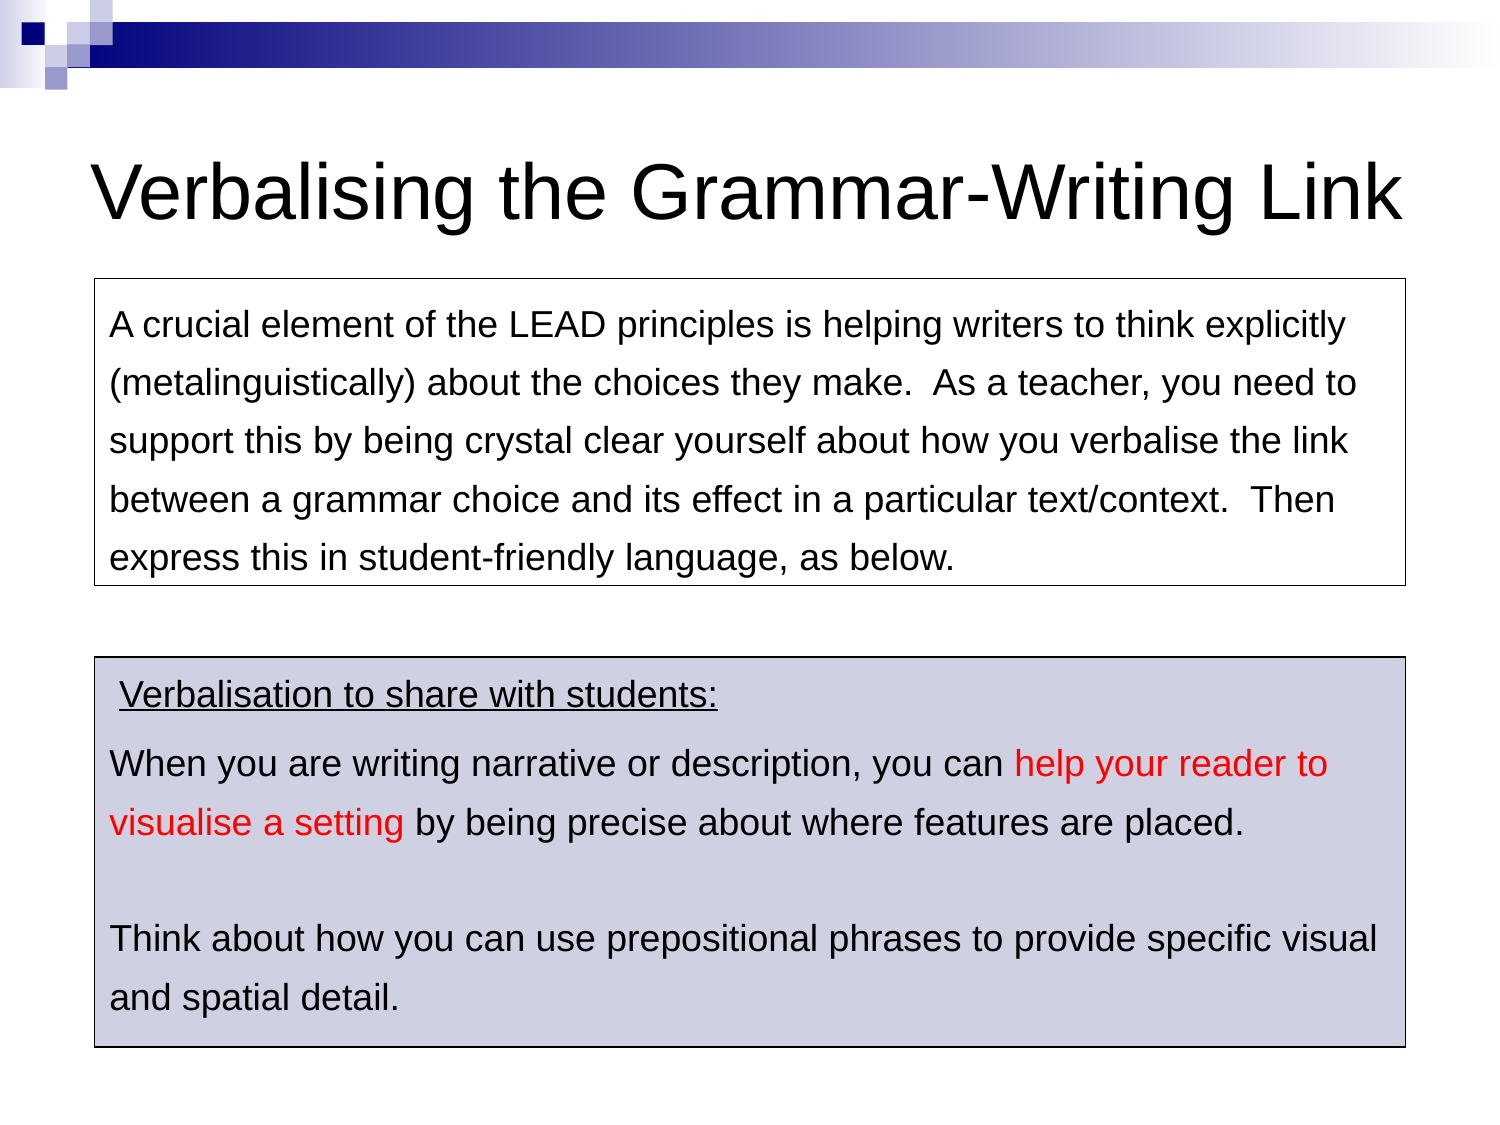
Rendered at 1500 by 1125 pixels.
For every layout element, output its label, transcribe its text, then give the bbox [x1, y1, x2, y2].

list Verbalisation to share with students: When you are writing narrative or description, you can help your reader to visualise a setting by being precise about where features are placed. Think about how you can use prepositional phrases to provide specific visual and spatial detail. [94, 656, 1406, 1048]
title Verbalising the Grammar-Writing Link [74, 74, 1483, 301]
text_box A crucial element of the LEAD principles is helping writers to think explicitly (metalinguistically) about the choices they make. As a teacher, you need to support this by being crystal clear yourself about how you verbalise the link between a grammar choice and its effect in a particular text/context. Then express this in student-friendly language, as below. [94, 278, 1406, 586]
